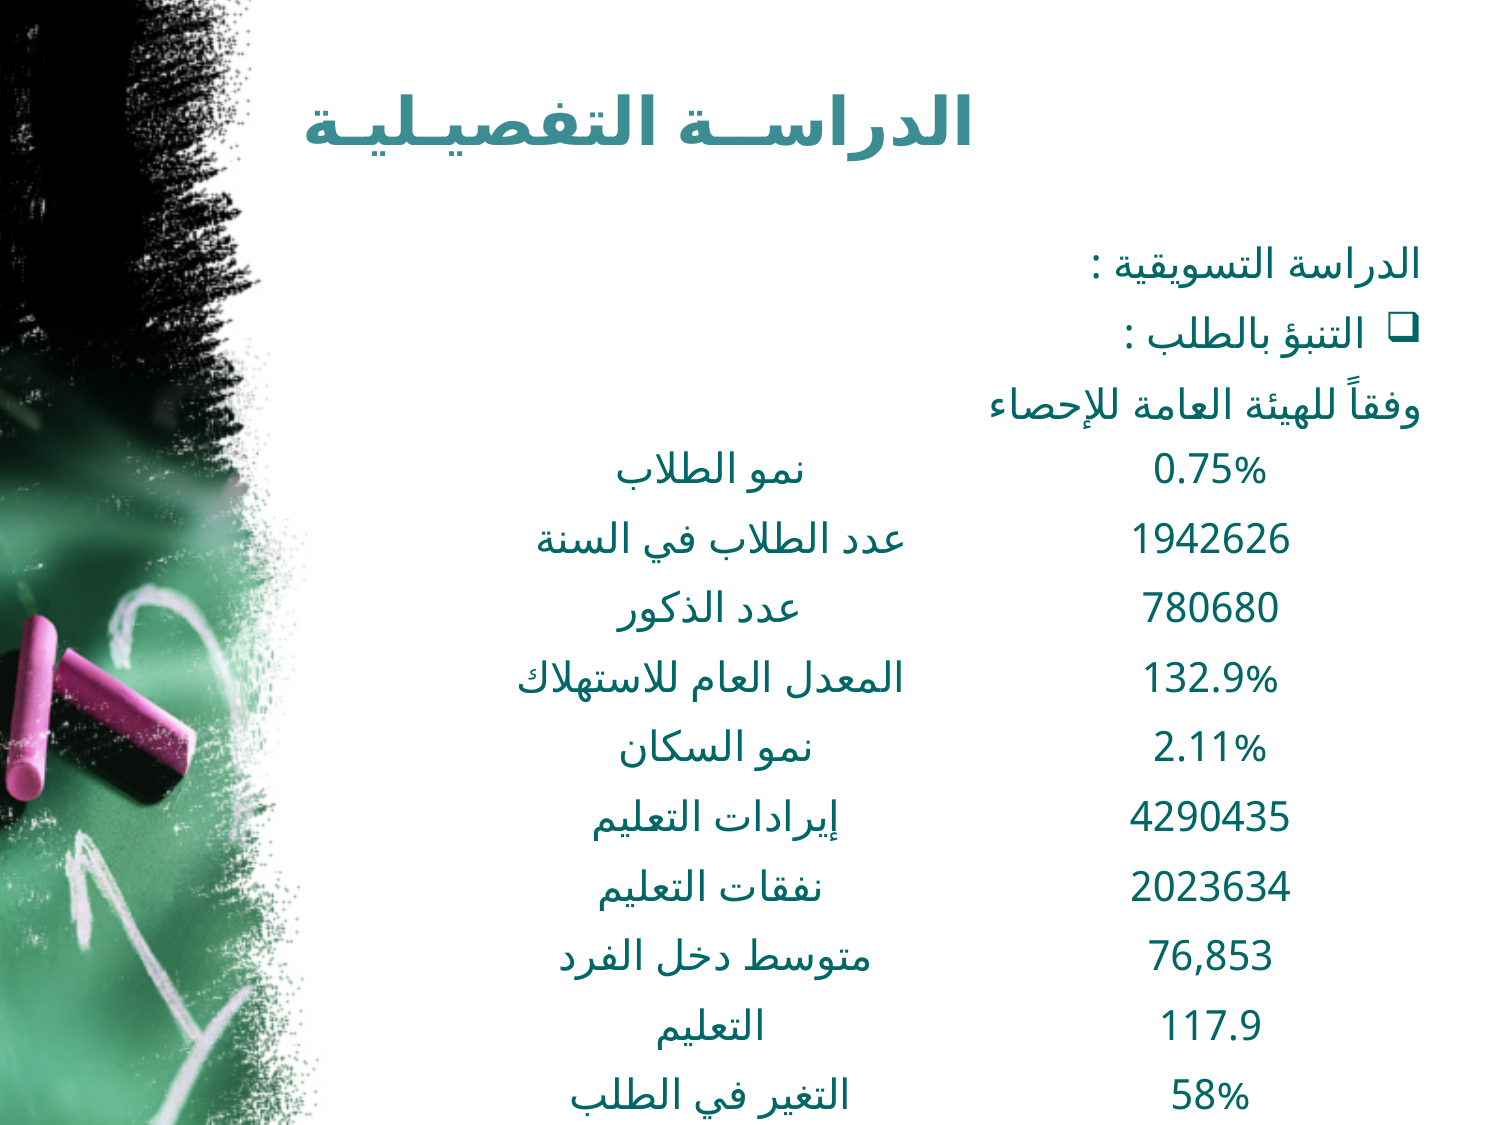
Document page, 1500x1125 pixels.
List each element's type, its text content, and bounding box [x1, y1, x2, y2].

list الدراسة التسويقية : التنبؤ بالطلب : وفقاً للهيئة العامة للإحصاء [287, 228, 1438, 979]
table_cell نمو السكان [333, 717, 1088, 786]
table_header 0.75% [1088, 439, 1333, 508]
table_cell 58% [1088, 1065, 1333, 1125]
table_cell عدد الذكور [333, 578, 1088, 647]
table_cell 76,853 [1088, 926, 1333, 995]
table_cell 132.9% [1088, 647, 1333, 717]
table_header نمو الطلاب [333, 439, 1088, 508]
table_cell إيرادات التعليم [333, 786, 1088, 856]
table_cell 4290435 [1088, 786, 1333, 856]
table_cell 117.9 [1088, 995, 1333, 1065]
table_cell نفقات التعليم [333, 856, 1088, 926]
table_cell المعدل العام للاستهلاك [333, 647, 1088, 717]
table_cell 780680 [1088, 578, 1333, 647]
table_cell التعليم [333, 995, 1088, 1065]
title الدراســة التفصيـليـة [287, 50, 1438, 188]
table_cell 2.11% [1088, 717, 1333, 786]
table_cell متوسط دخل الفرد [333, 926, 1088, 995]
table_cell 1942626 [1088, 508, 1333, 578]
table_cell التغير في الطلب [333, 1065, 1088, 1125]
picture [0, 0, 1500, 1125]
table_cell عدد الطلاب في السنة [333, 508, 1088, 578]
table_cell 2023634 [1088, 856, 1333, 926]
